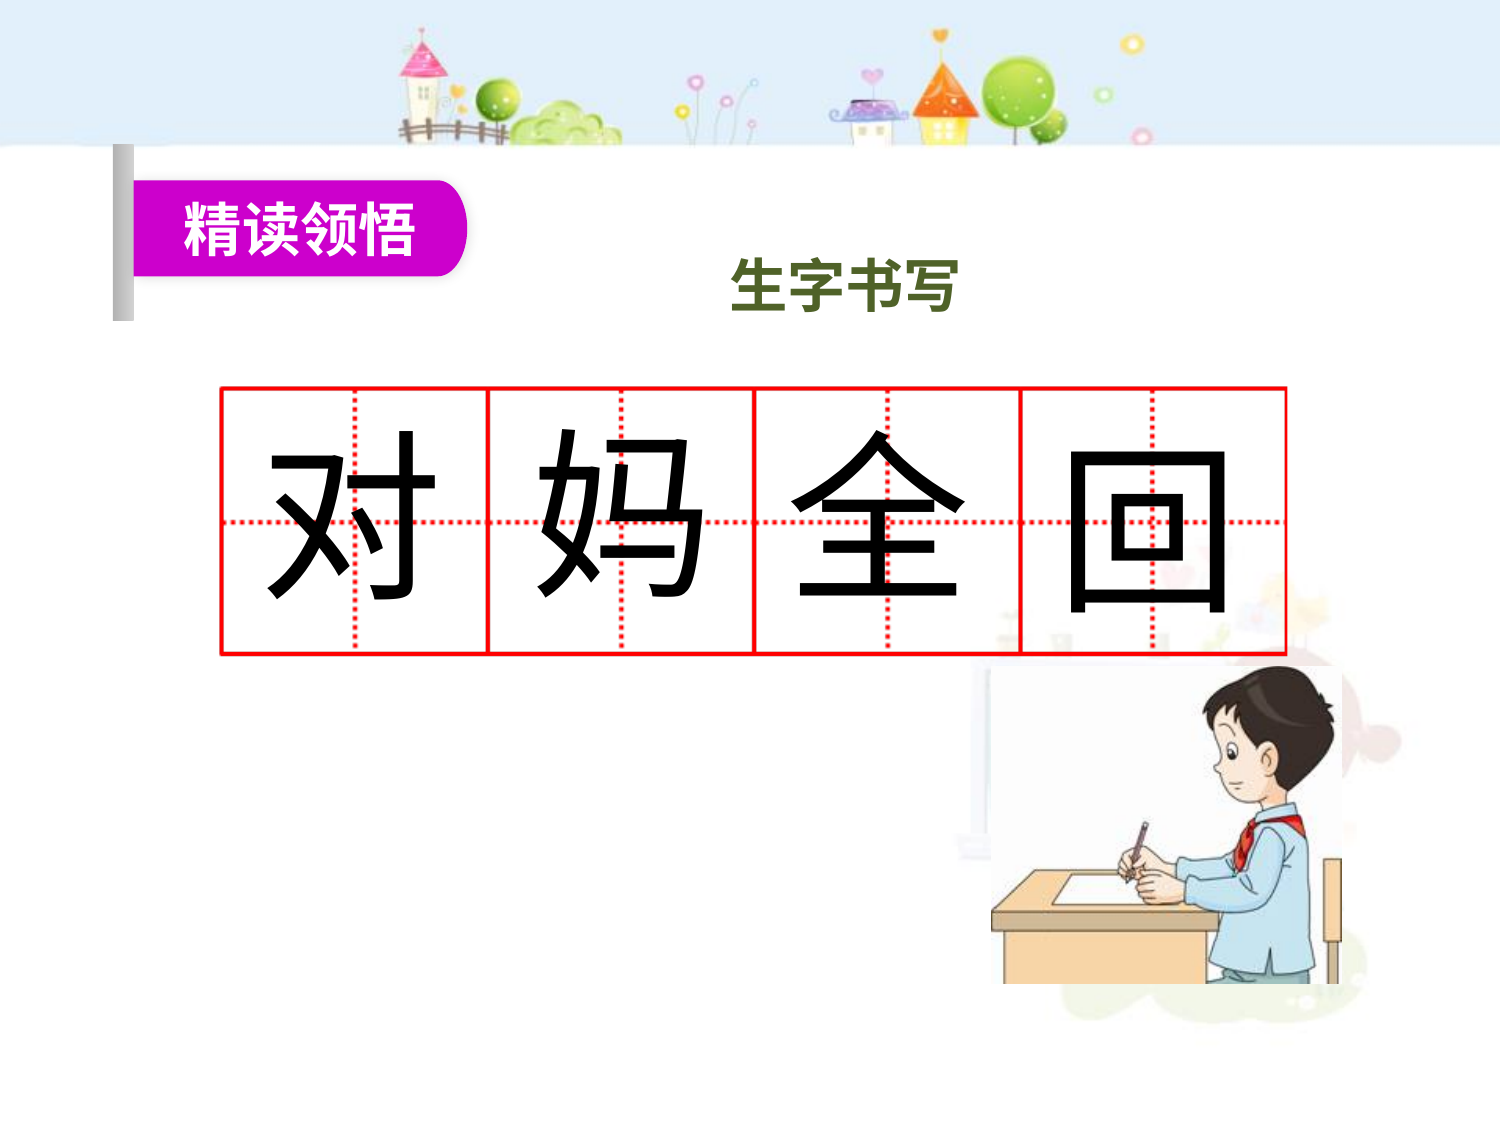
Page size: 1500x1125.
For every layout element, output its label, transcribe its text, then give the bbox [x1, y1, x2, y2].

text_box 精读领悟 [133, 180, 468, 277]
picture [0, 0, 1500, 1125]
text_box [112, 144, 134, 321]
text_box 生字书写 [714, 241, 1082, 327]
